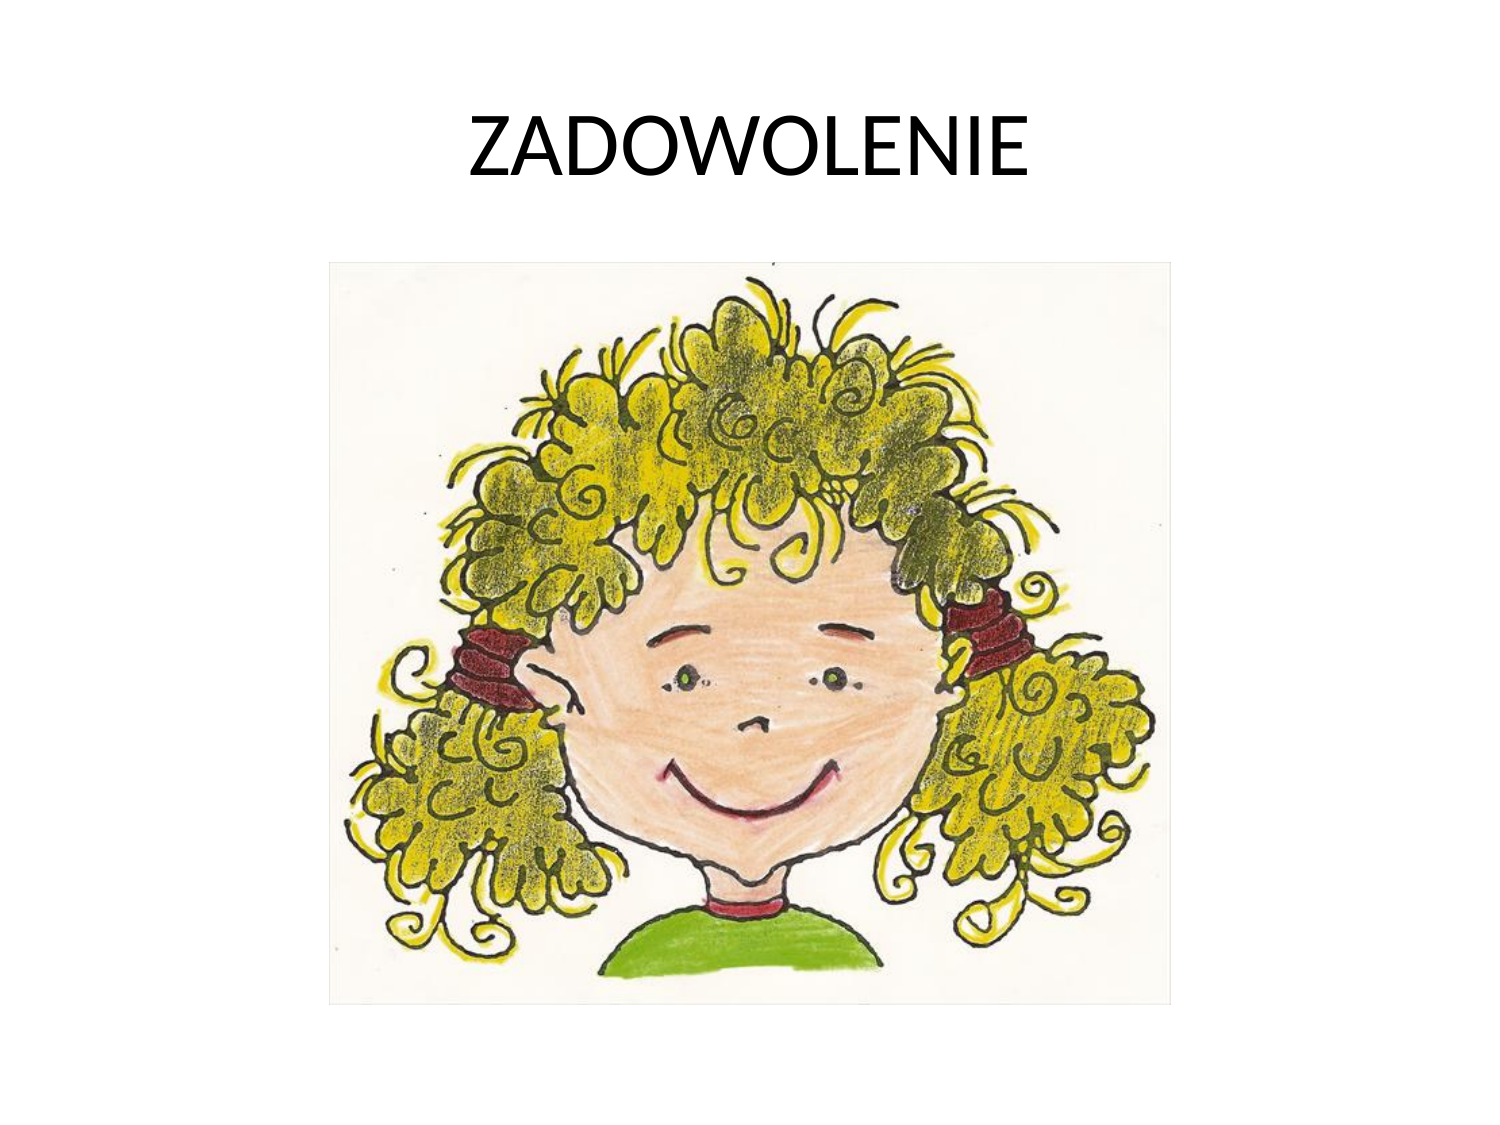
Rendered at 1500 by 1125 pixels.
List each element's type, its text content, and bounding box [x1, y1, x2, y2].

title ZADOWOLENIE [75, 45, 1425, 233]
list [329, 262, 1171, 1006]
